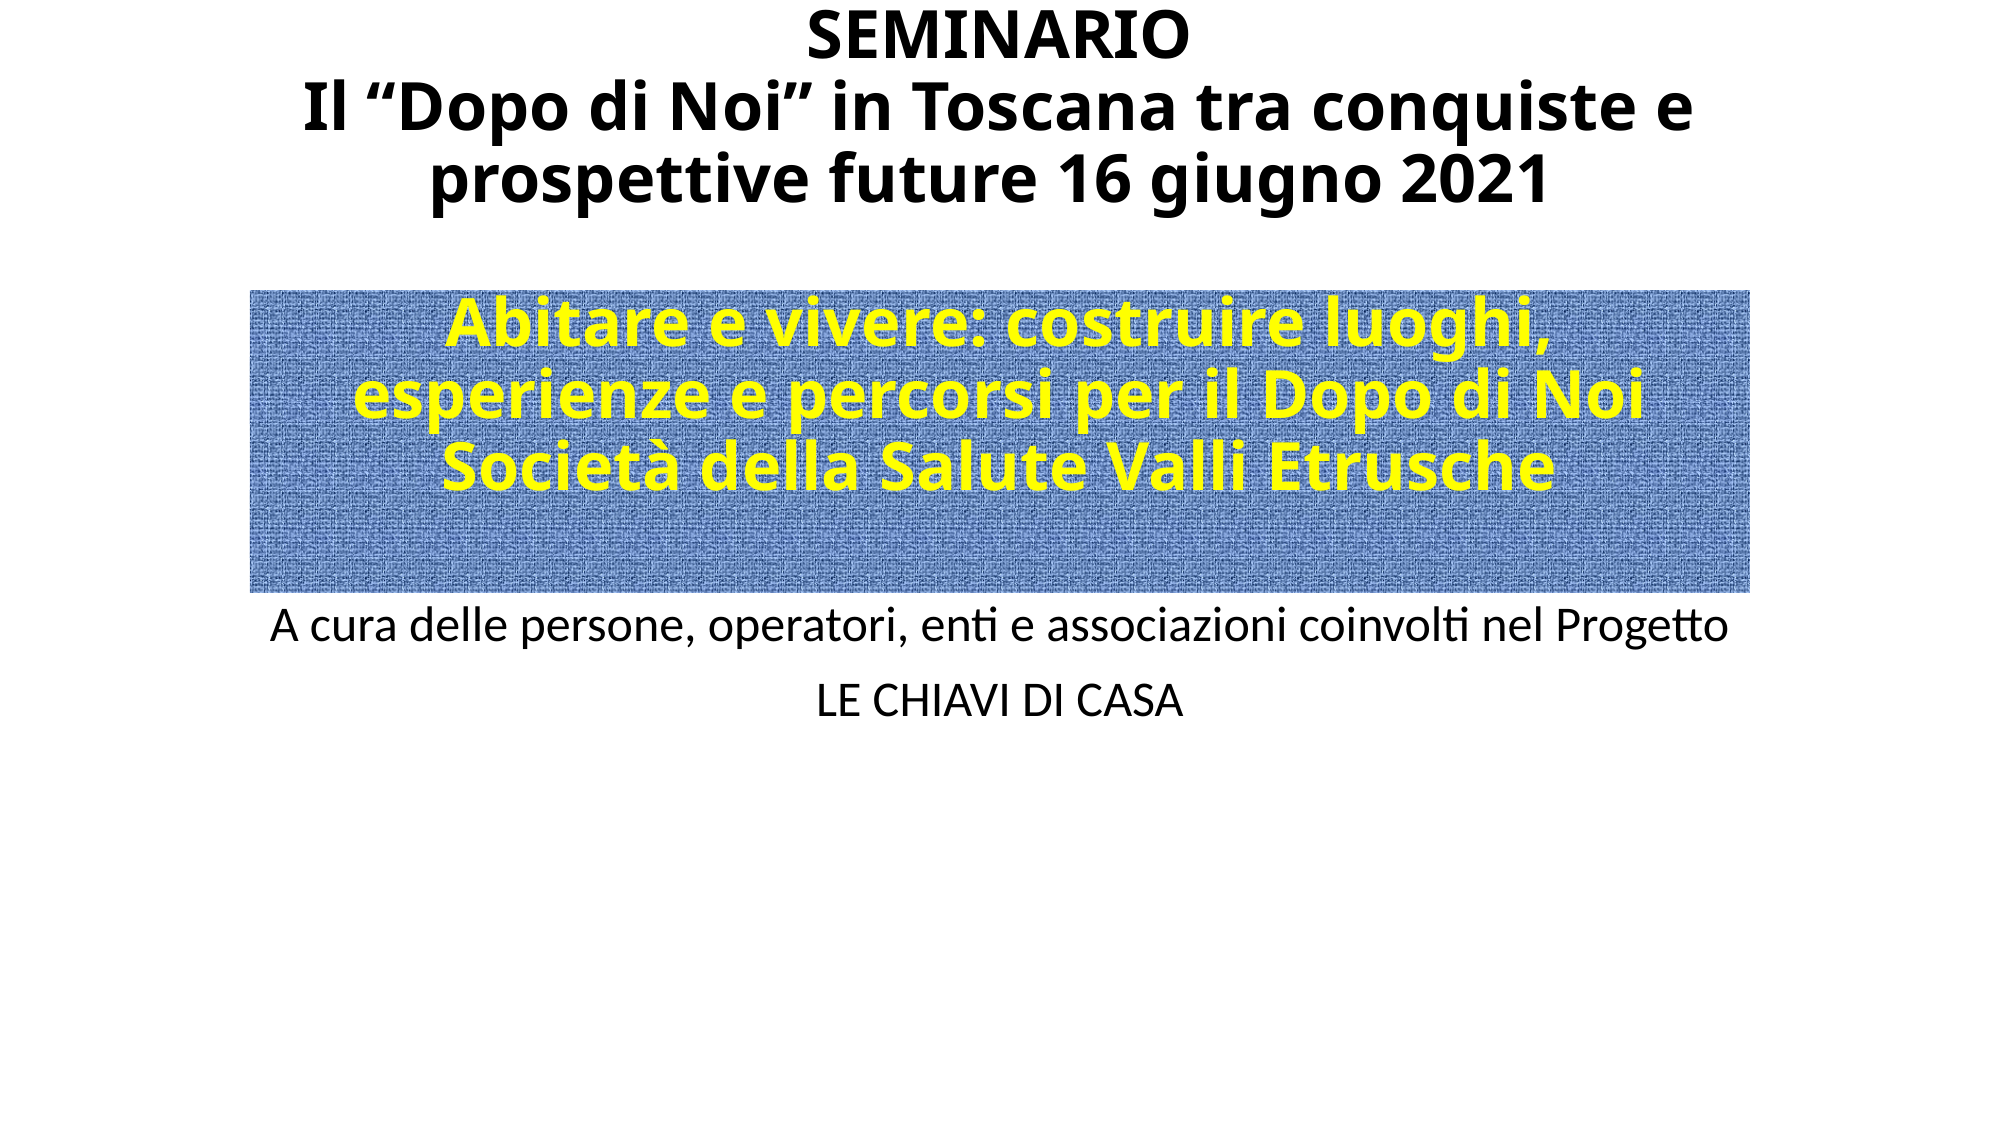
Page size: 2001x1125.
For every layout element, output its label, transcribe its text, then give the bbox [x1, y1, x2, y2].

title SEMINARIO Il “Dopo di Noi” in Toscana tra conquiste e prospettive future 16 giugno 2021 Abitare e vivere: costruire luoghi, esperienze e percorsi per il Dopo di Noi Società della Salute Valli Etrusche [249, 290, 1750, 590]
subtitle A cura delle persone, operatori, enti e associazioni coinvolti nel Progetto LE CHIAVI DI CASA [249, 590, 1750, 863]
